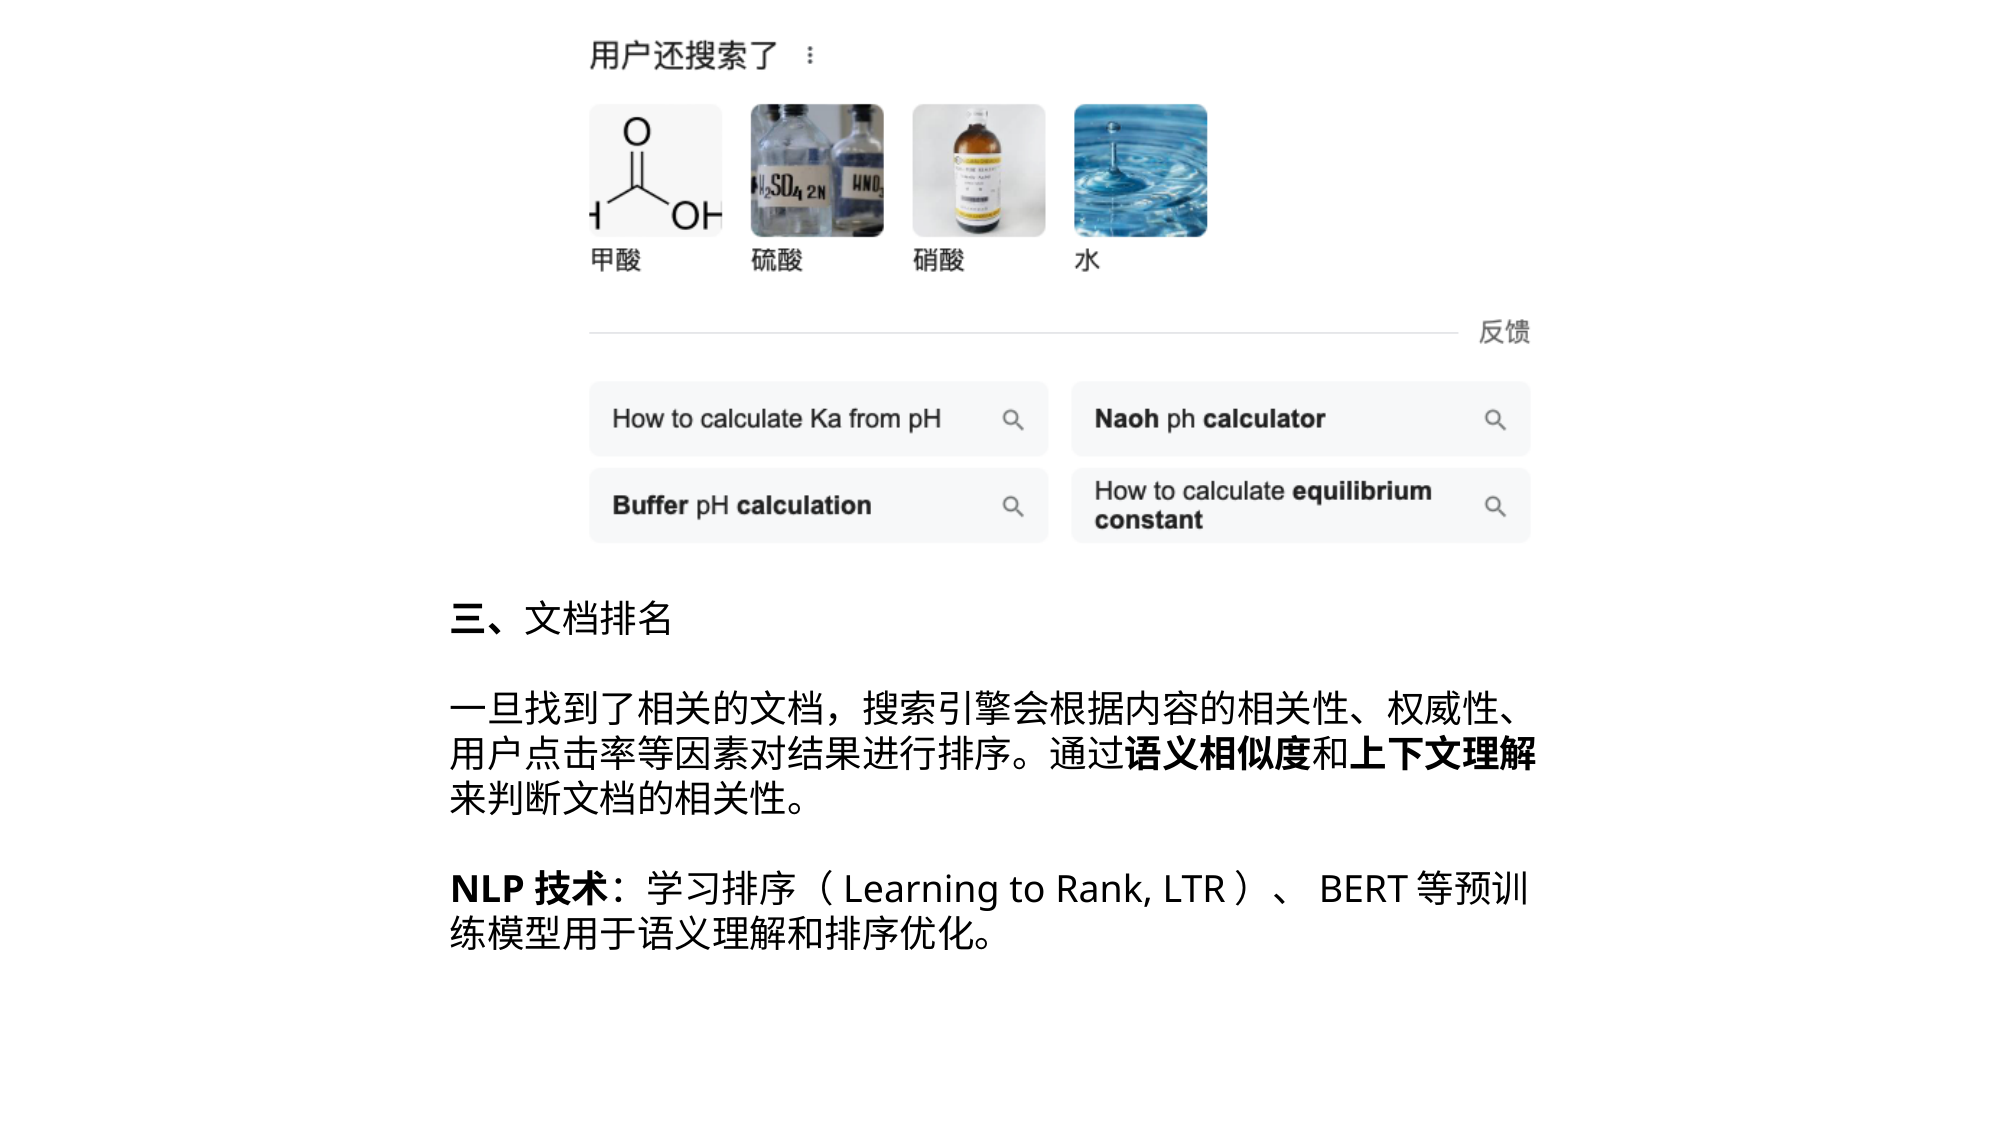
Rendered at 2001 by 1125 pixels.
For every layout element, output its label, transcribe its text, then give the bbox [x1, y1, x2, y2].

text_box 三、文档排名 一旦找到了相关的文档，搜索引擎会根据内容的相关性、权威性、用户点击率等因素对结果进行排序。通过语义相似度和上下文理解来判断文档的相关性。 NLP技术：学习排序（Learning to Rank, LTR）、BERT等预训练模型用于语义理解和排序优化。 [435, 588, 1565, 1053]
picture [344, 0, 1655, 588]
